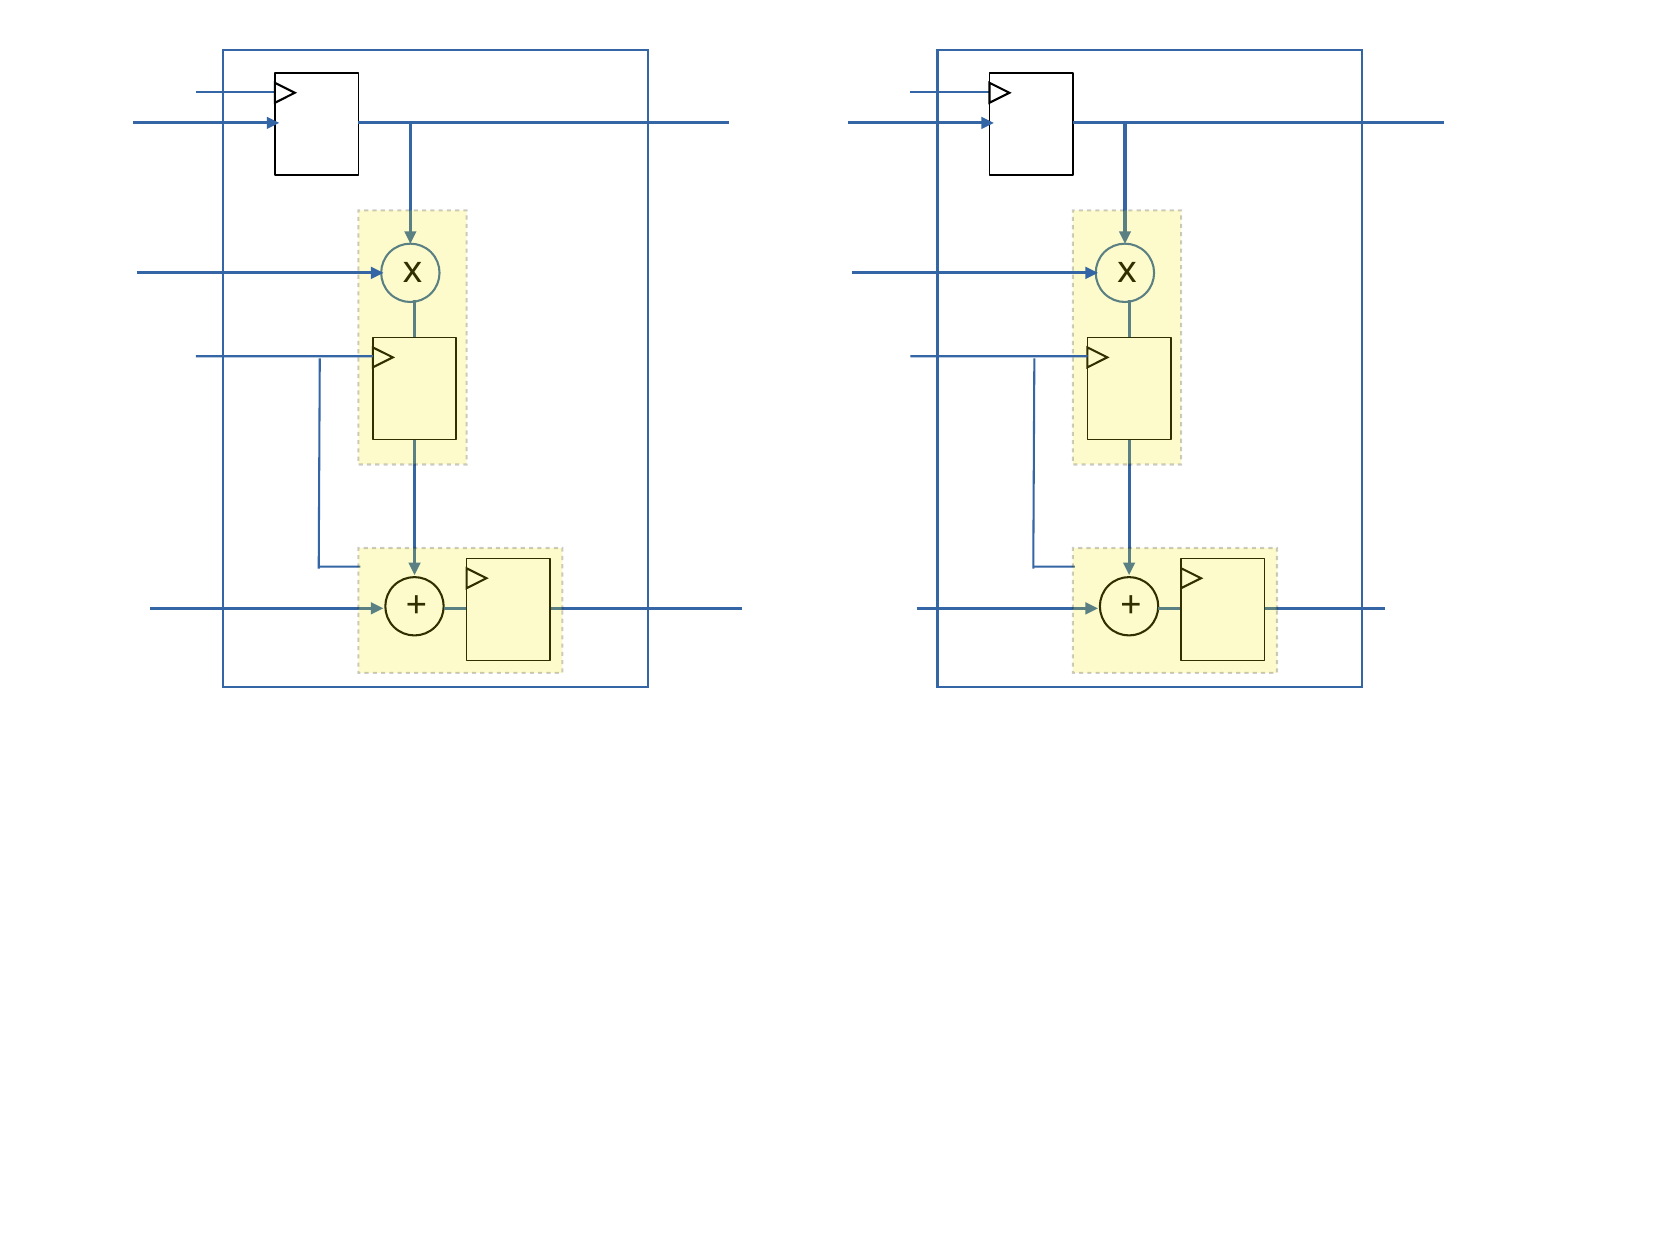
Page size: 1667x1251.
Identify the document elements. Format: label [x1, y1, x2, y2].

text_box [1099, 576, 1159, 636]
text_box [1087, 337, 1172, 440]
text_box [222, 123, 648, 688]
text_box [852, 266, 1098, 280]
text_box [847, 116, 984, 130]
text_box [937, 123, 1363, 688]
text_box [372, 337, 457, 440]
text_box [385, 576, 444, 636]
text_box [137, 266, 384, 280]
text_box [133, 116, 269, 130]
text_box [222, 50, 648, 123]
text_box [989, 72, 1074, 176]
text_box [937, 50, 1363, 123]
text_box [274, 72, 359, 176]
text_box [1180, 558, 1265, 661]
text_box [466, 558, 551, 661]
